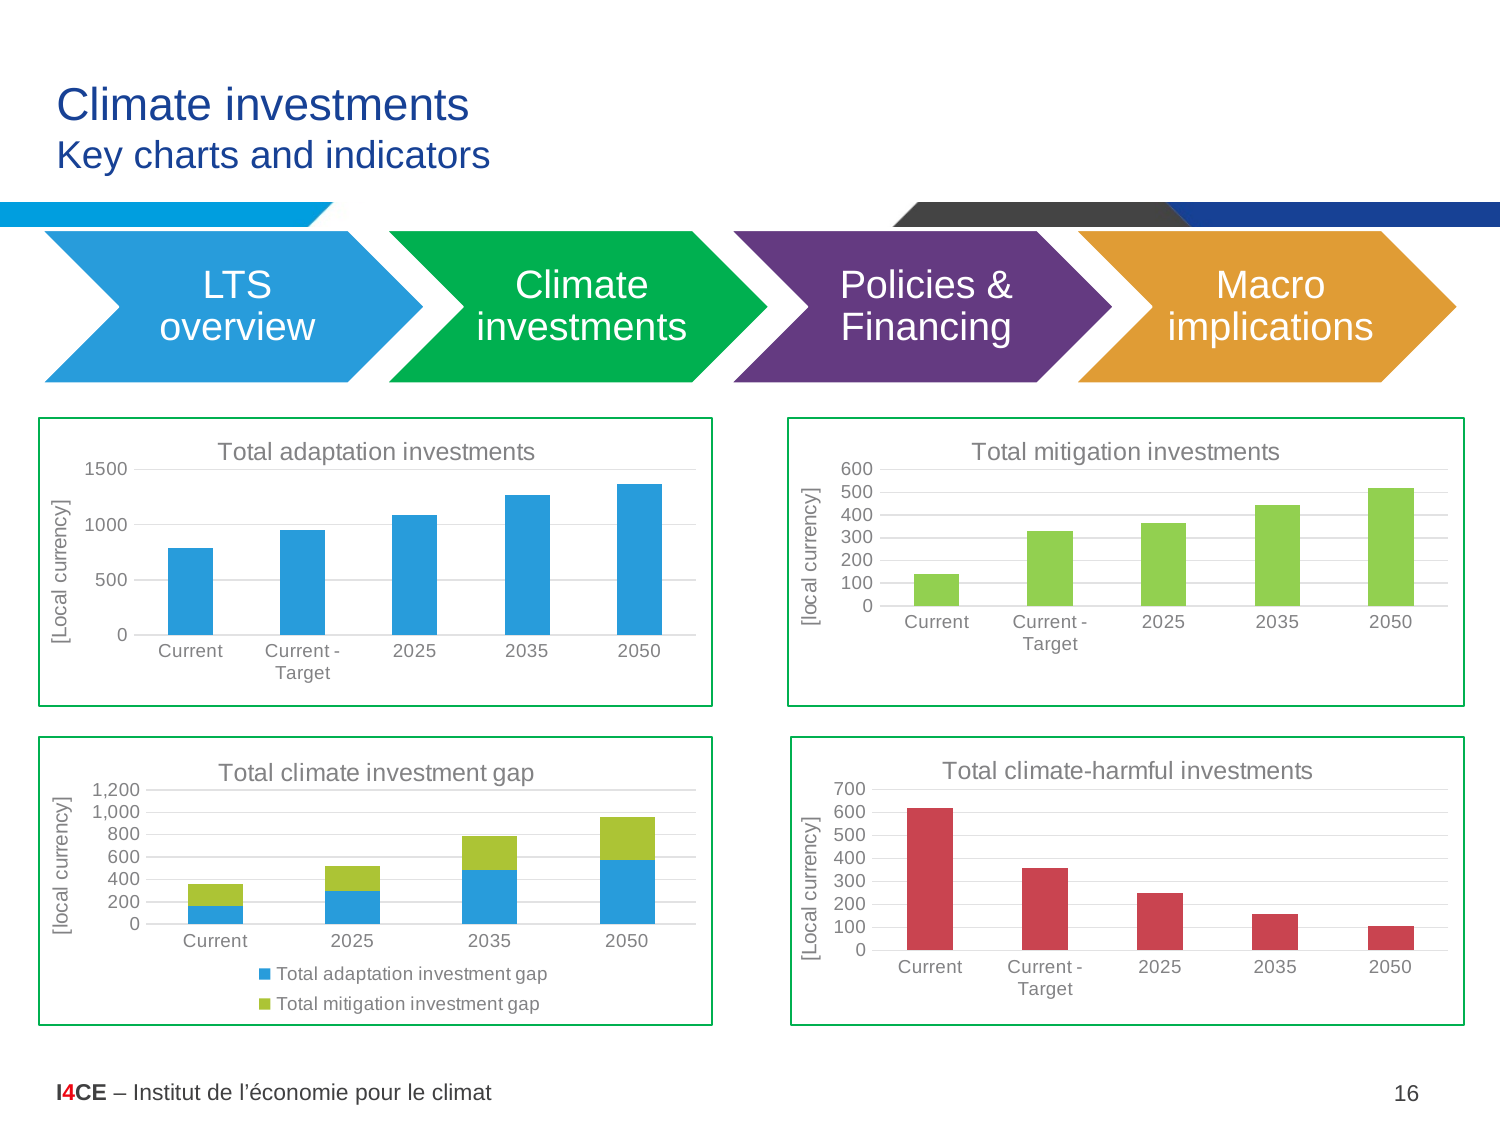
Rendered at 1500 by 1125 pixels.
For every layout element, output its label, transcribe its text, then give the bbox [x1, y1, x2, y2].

chart [40, 738, 713, 1024]
chart [787, 417, 1465, 707]
picture [310, 202, 1500, 227]
chart [790, 736, 1465, 1030]
chart [40, 417, 713, 707]
title Climate investments Key charts and indicators [41, 66, 1459, 185]
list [41, 226, 1459, 388]
